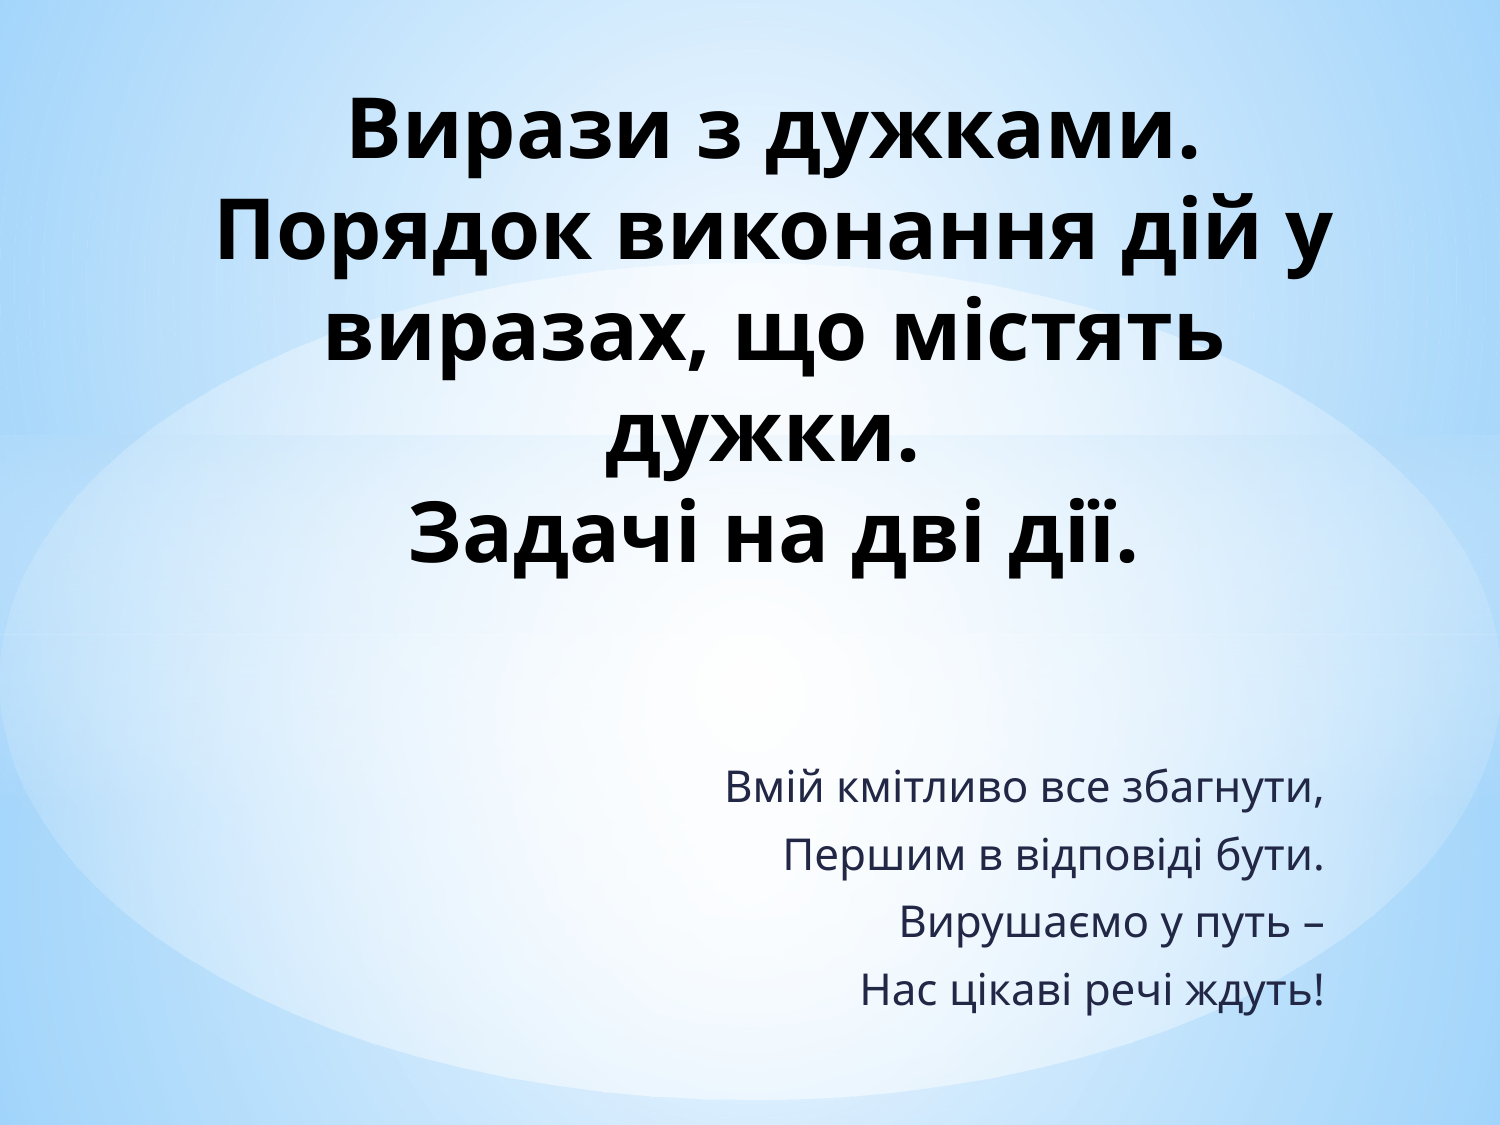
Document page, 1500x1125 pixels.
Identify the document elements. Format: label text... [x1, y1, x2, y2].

title Вирази з дужками. Порядок виконання дій у виразах, що містять дужки. Задачі на дві дії. [123, 66, 1399, 693]
subtitle Вмій кмітливо все збагнути, Першим в відповіді бути. Вирушаємо у путь – Нас цікаві речі ждуть! [241, 751, 1341, 1024]
